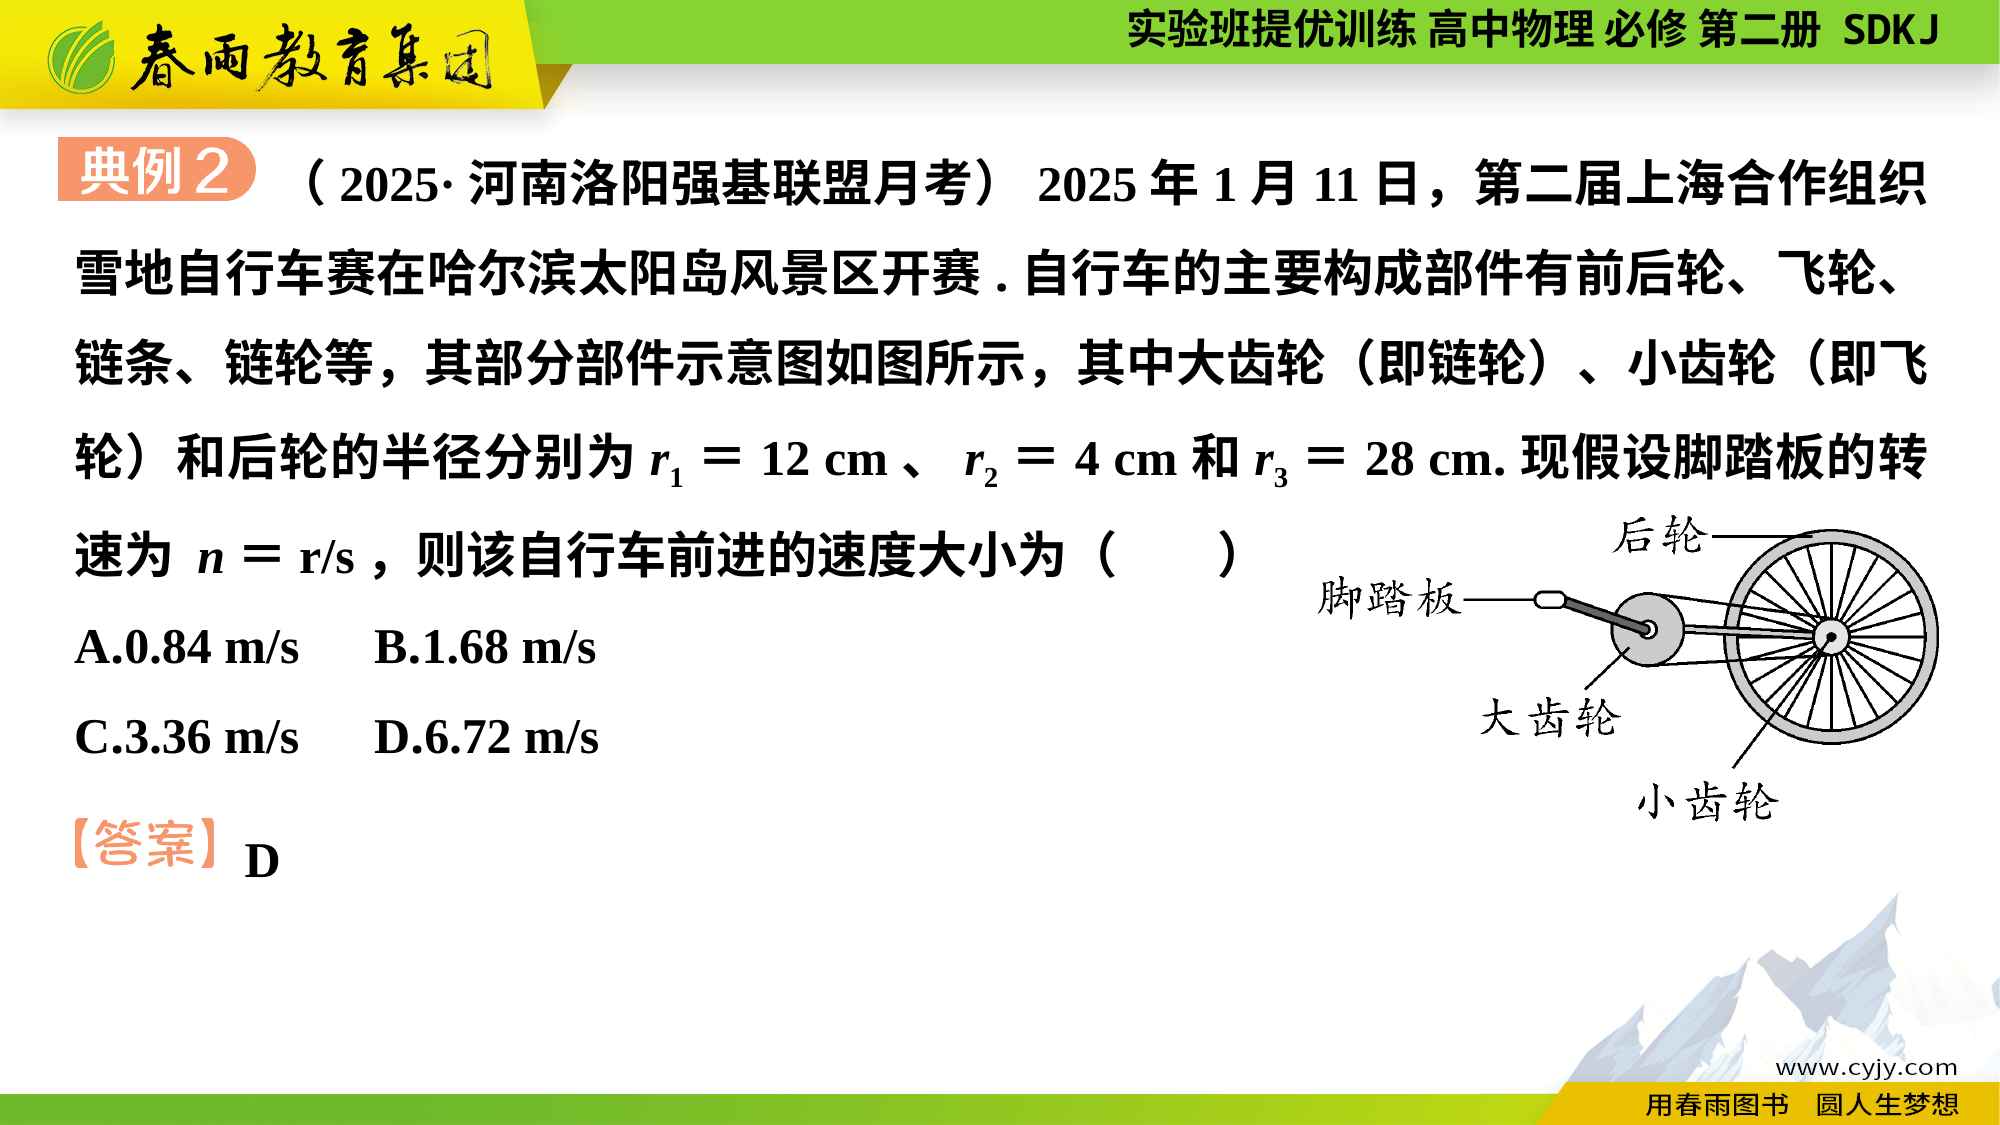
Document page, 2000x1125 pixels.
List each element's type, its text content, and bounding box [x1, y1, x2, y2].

picture [0, 0, 2000, 1125]
text_box D [229, 790, 296, 895]
